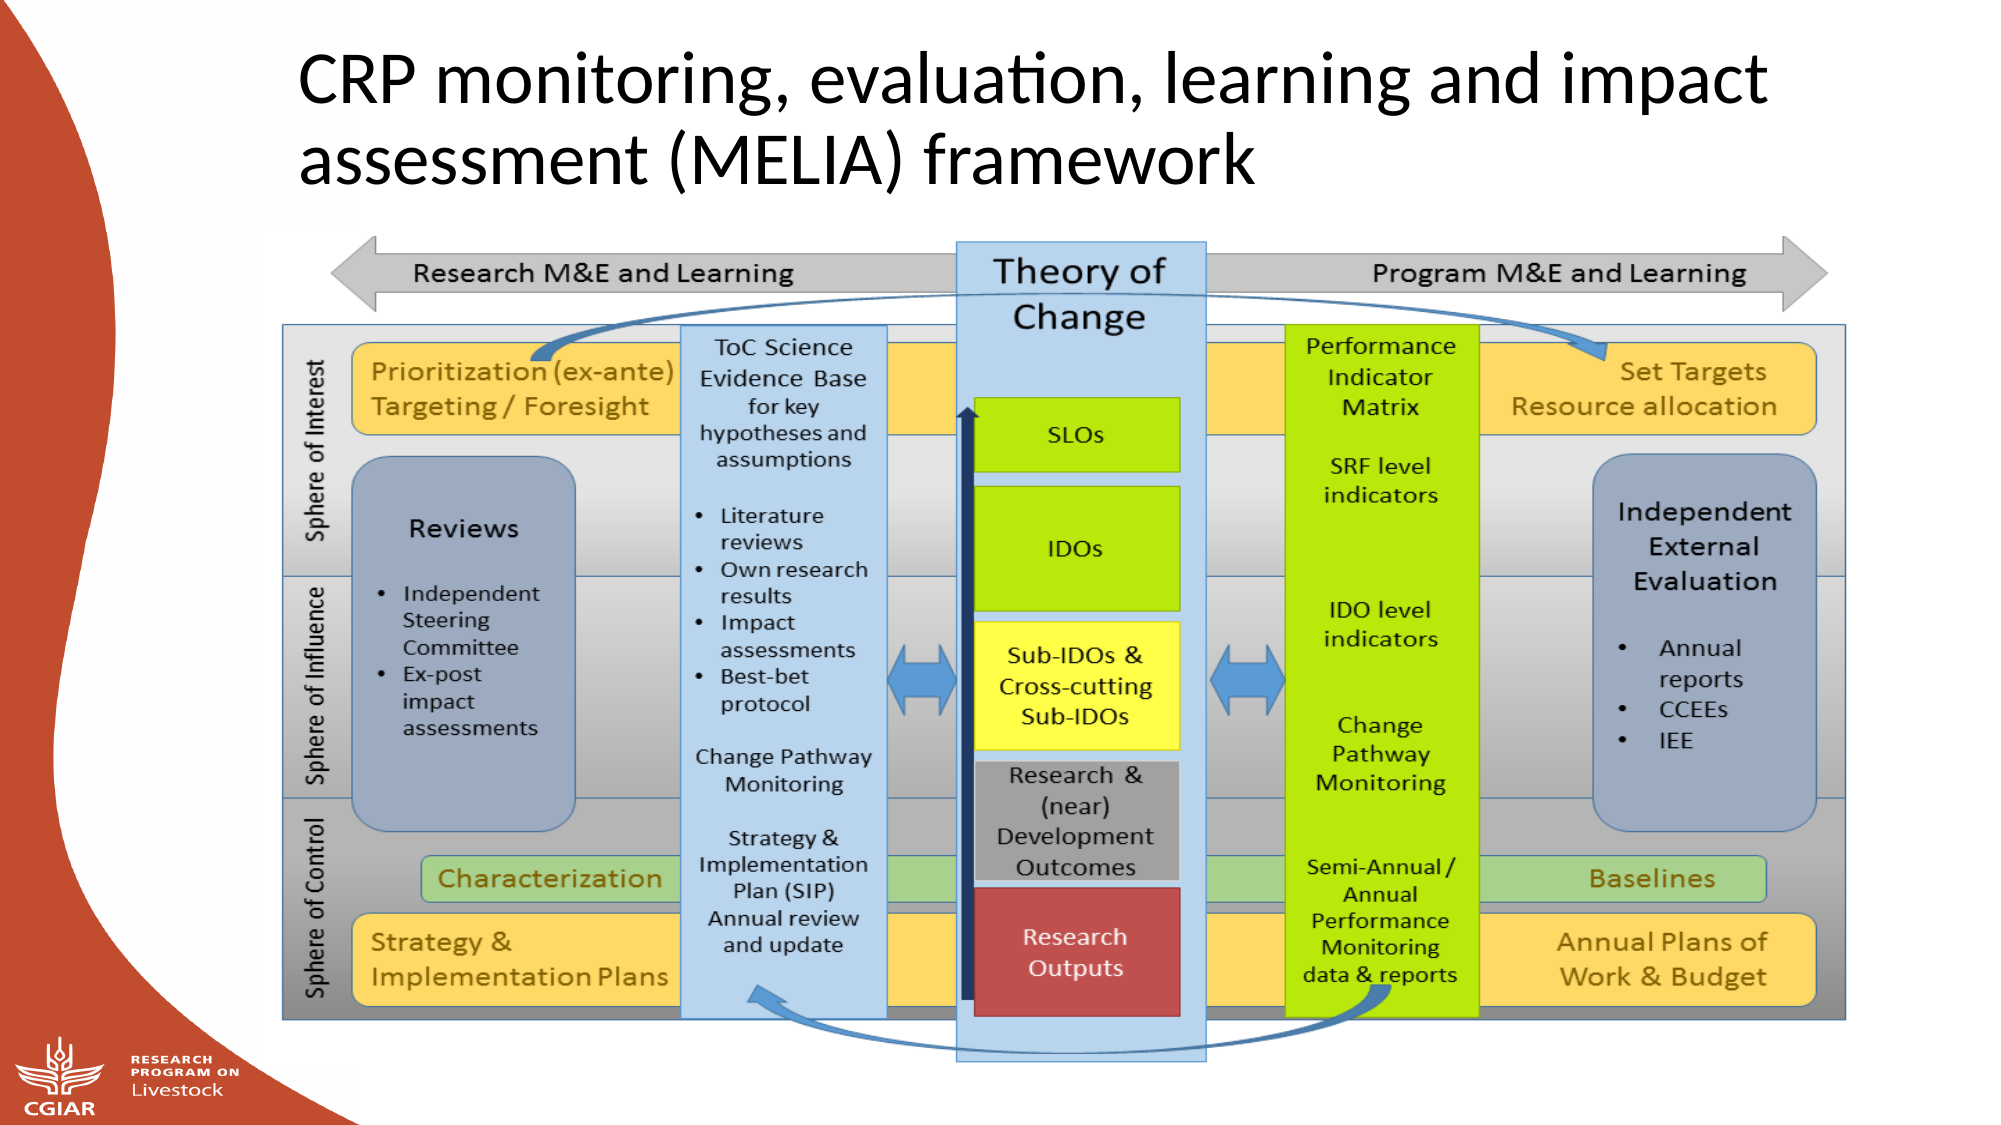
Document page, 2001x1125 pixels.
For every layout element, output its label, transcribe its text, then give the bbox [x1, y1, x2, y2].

list CRP monitoring, evaluation, learning and impact assessment (MELIA) framework [283, 31, 1934, 219]
picture [0, 0, 1868, 1125]
